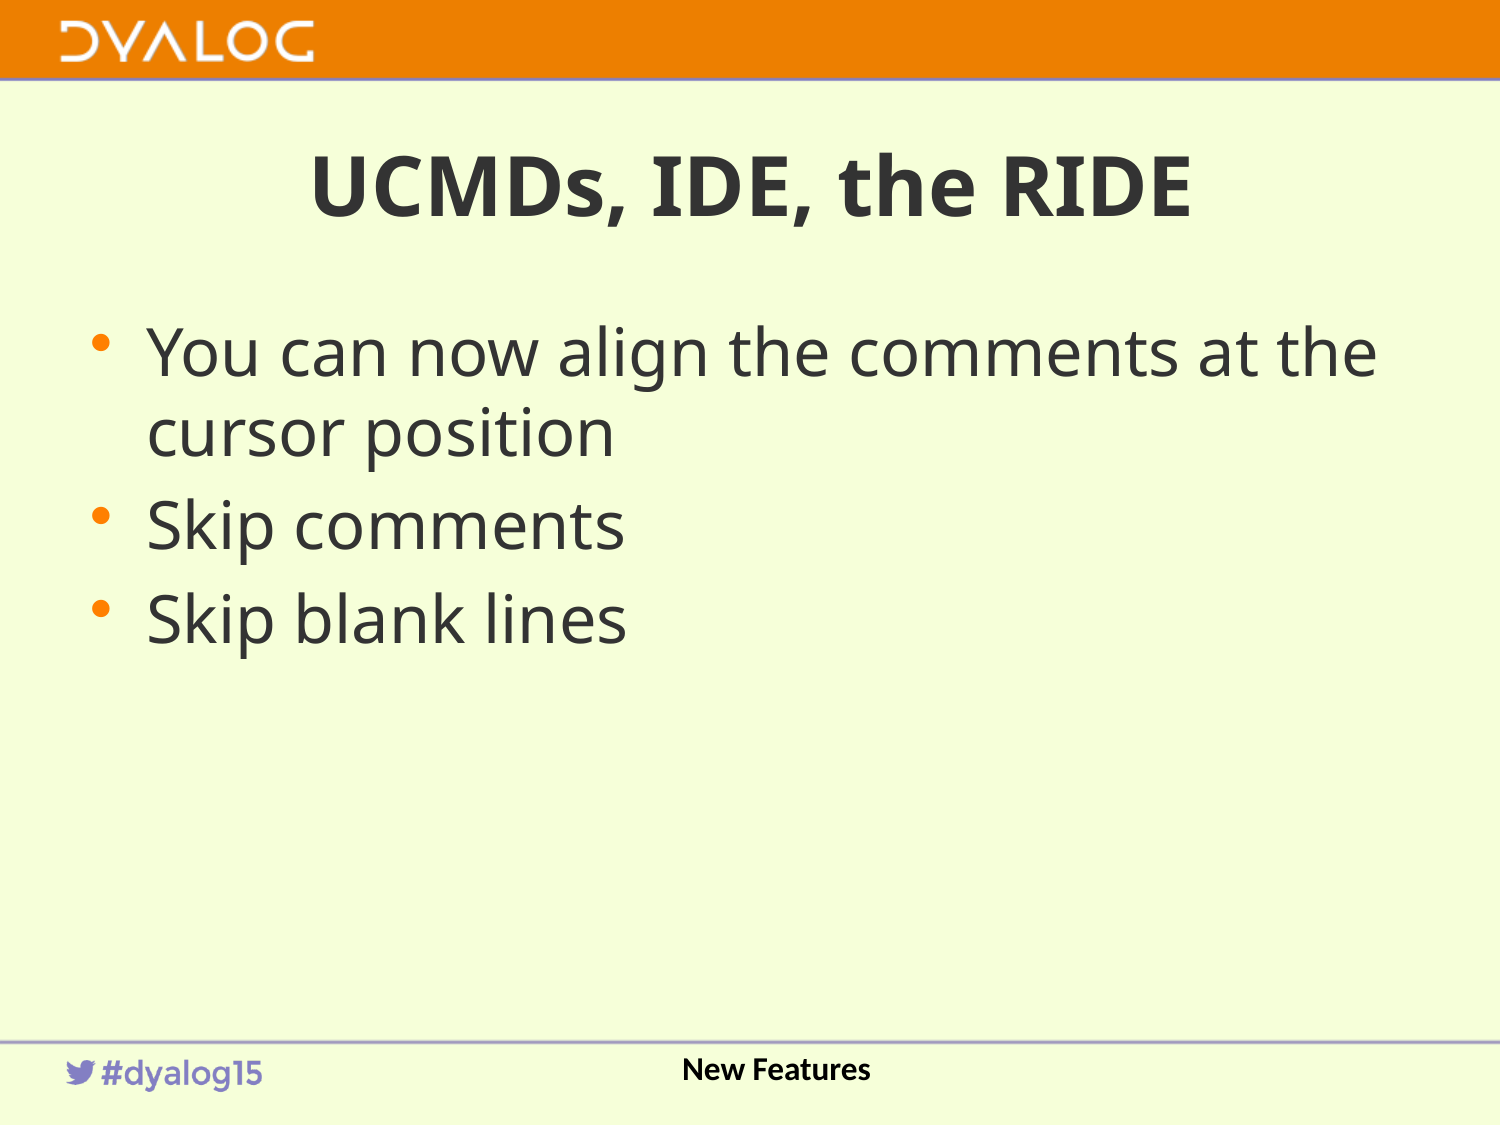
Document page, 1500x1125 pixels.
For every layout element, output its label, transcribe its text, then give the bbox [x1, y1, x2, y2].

list You can now align the comments at the cursor position Skip comments Skip blank lines [75, 302, 1425, 1005]
title UCMDs, IDE, the RIDE [76, 125, 1427, 256]
footer New Features [667, 1039, 892, 1100]
picture [0, 0, 1500, 1125]
